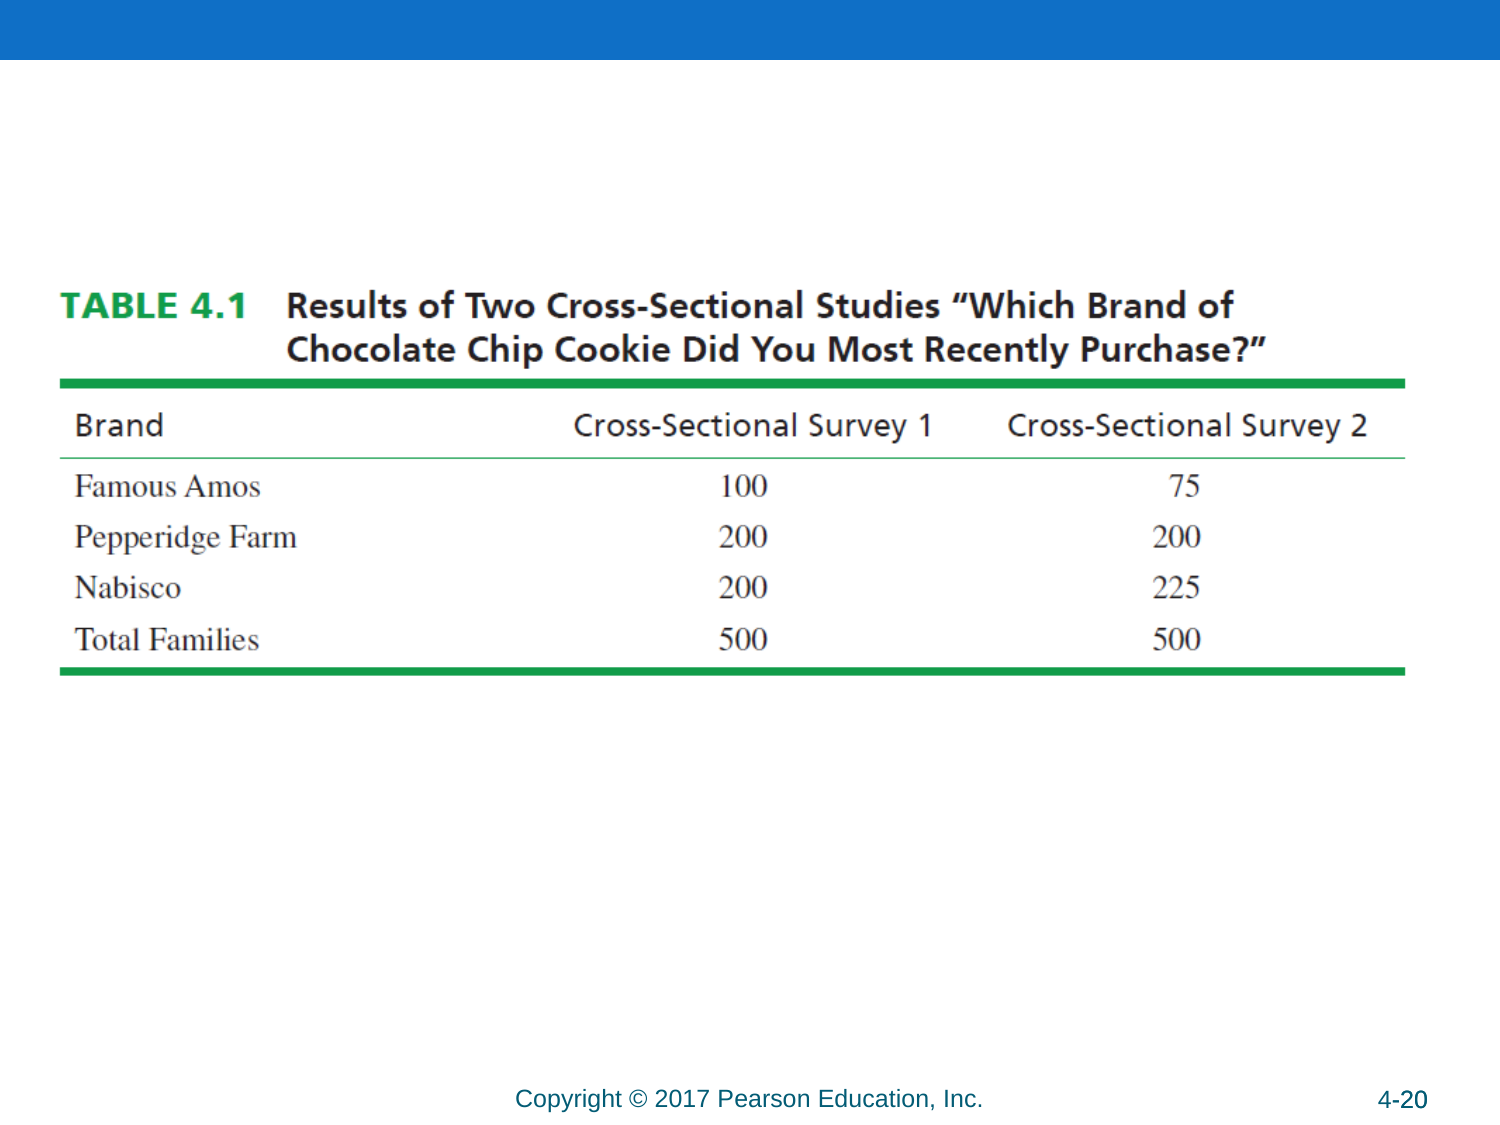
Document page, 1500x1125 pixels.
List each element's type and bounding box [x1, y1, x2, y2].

picture [641, 1100, 647, 1107]
picture [32, 269, 1463, 736]
